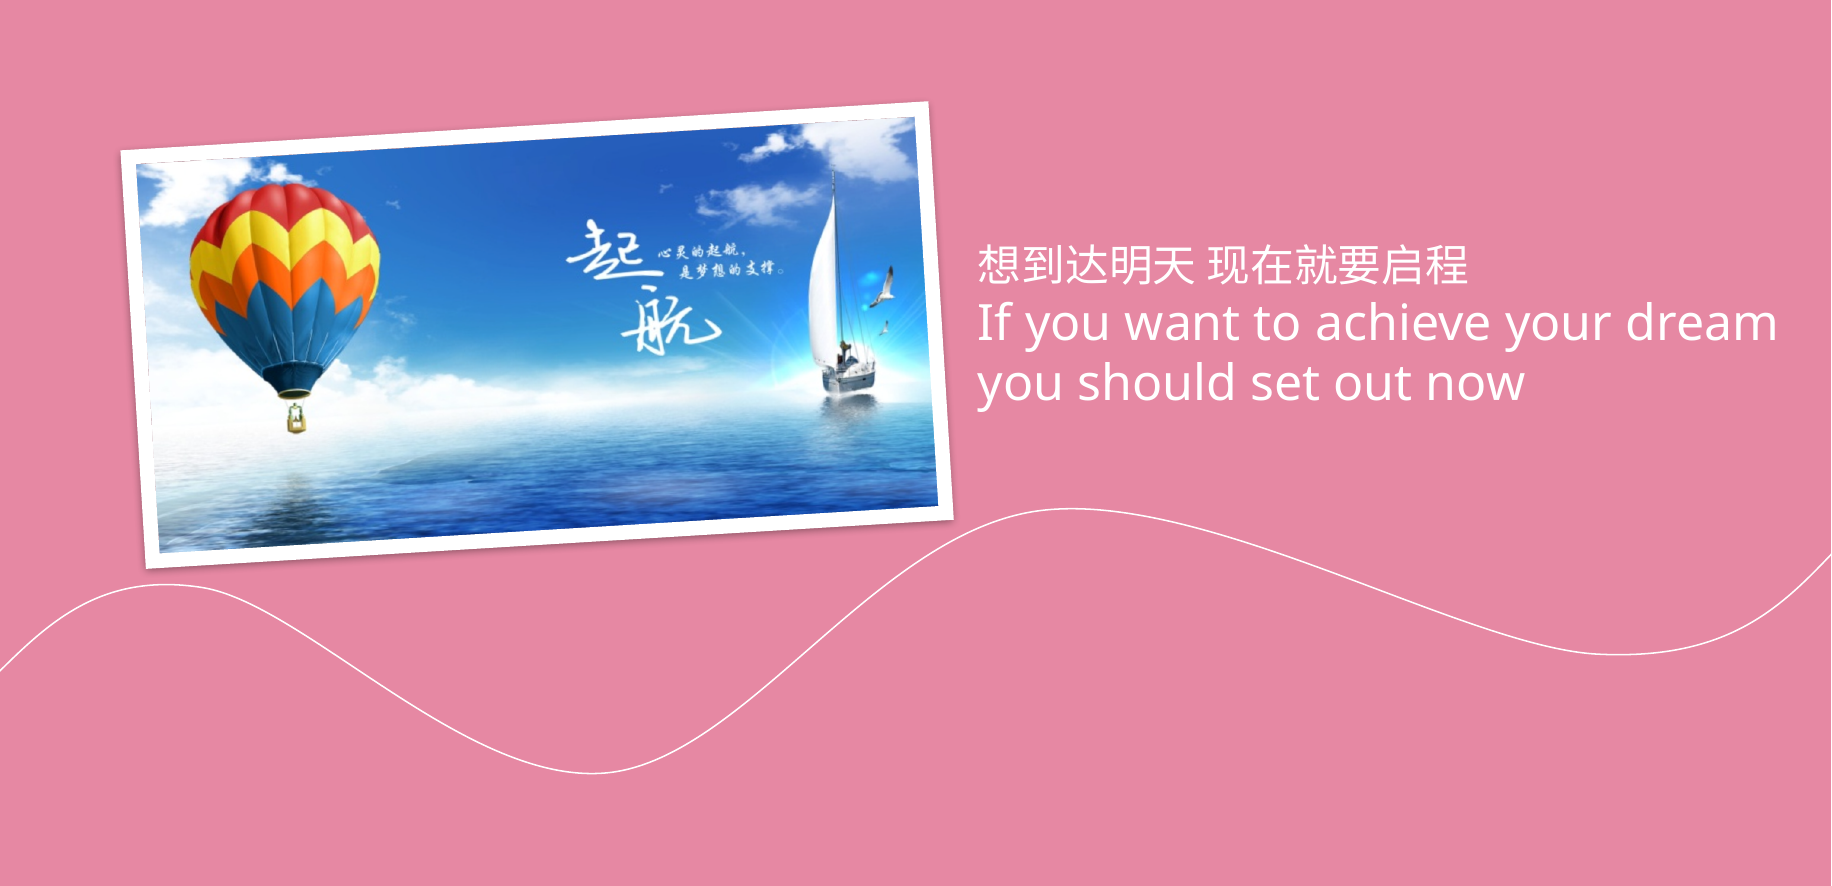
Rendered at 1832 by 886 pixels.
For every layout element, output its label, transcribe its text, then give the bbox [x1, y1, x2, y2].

text_box 想到达明天 现在就要启程 If you want to achieve your dream you should set out now [963, 230, 1795, 418]
text_box [0, 506, 1831, 776]
picture [137, 117, 938, 553]
